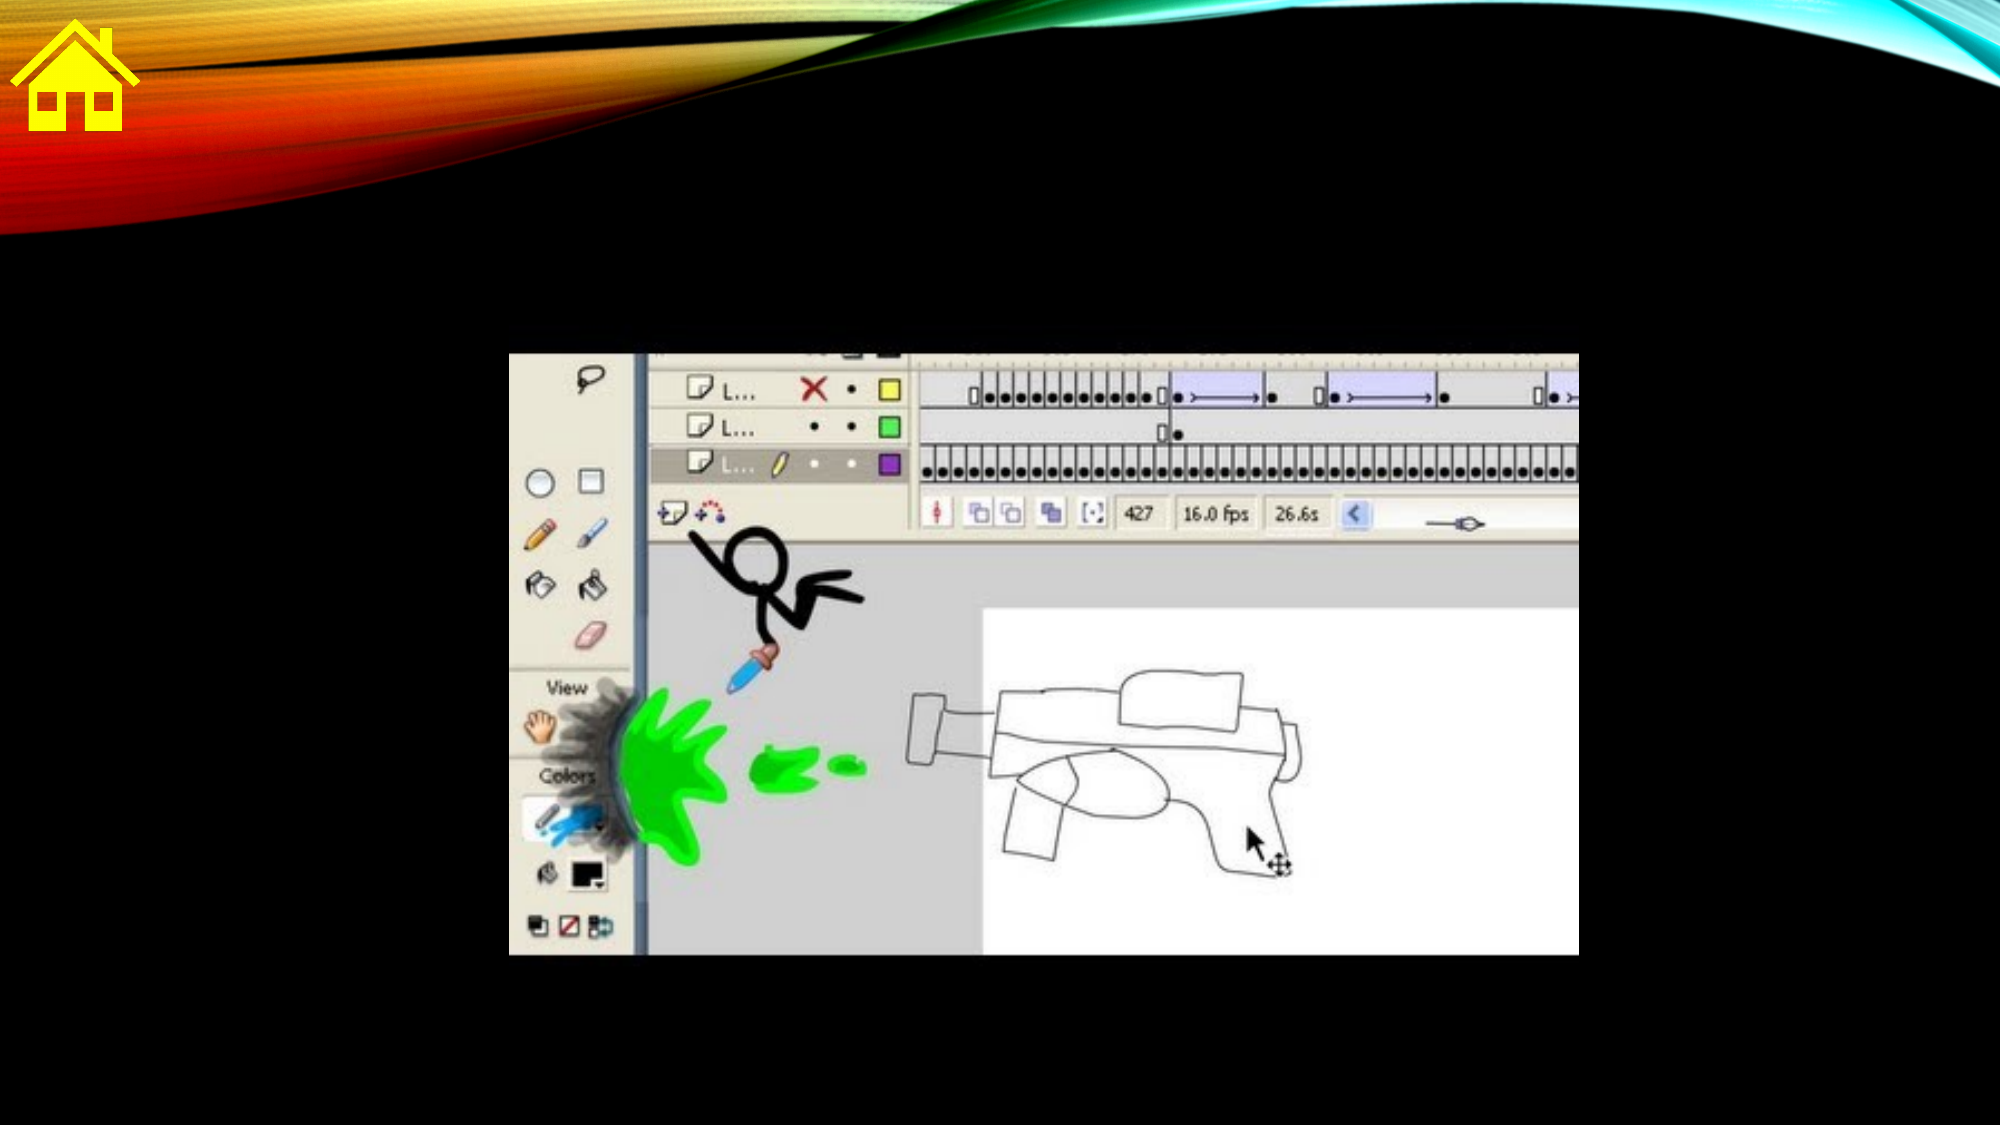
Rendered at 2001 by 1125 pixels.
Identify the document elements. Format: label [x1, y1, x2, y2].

picture [0, 0, 2000, 237]
text_box [508, 253, 1580, 1057]
